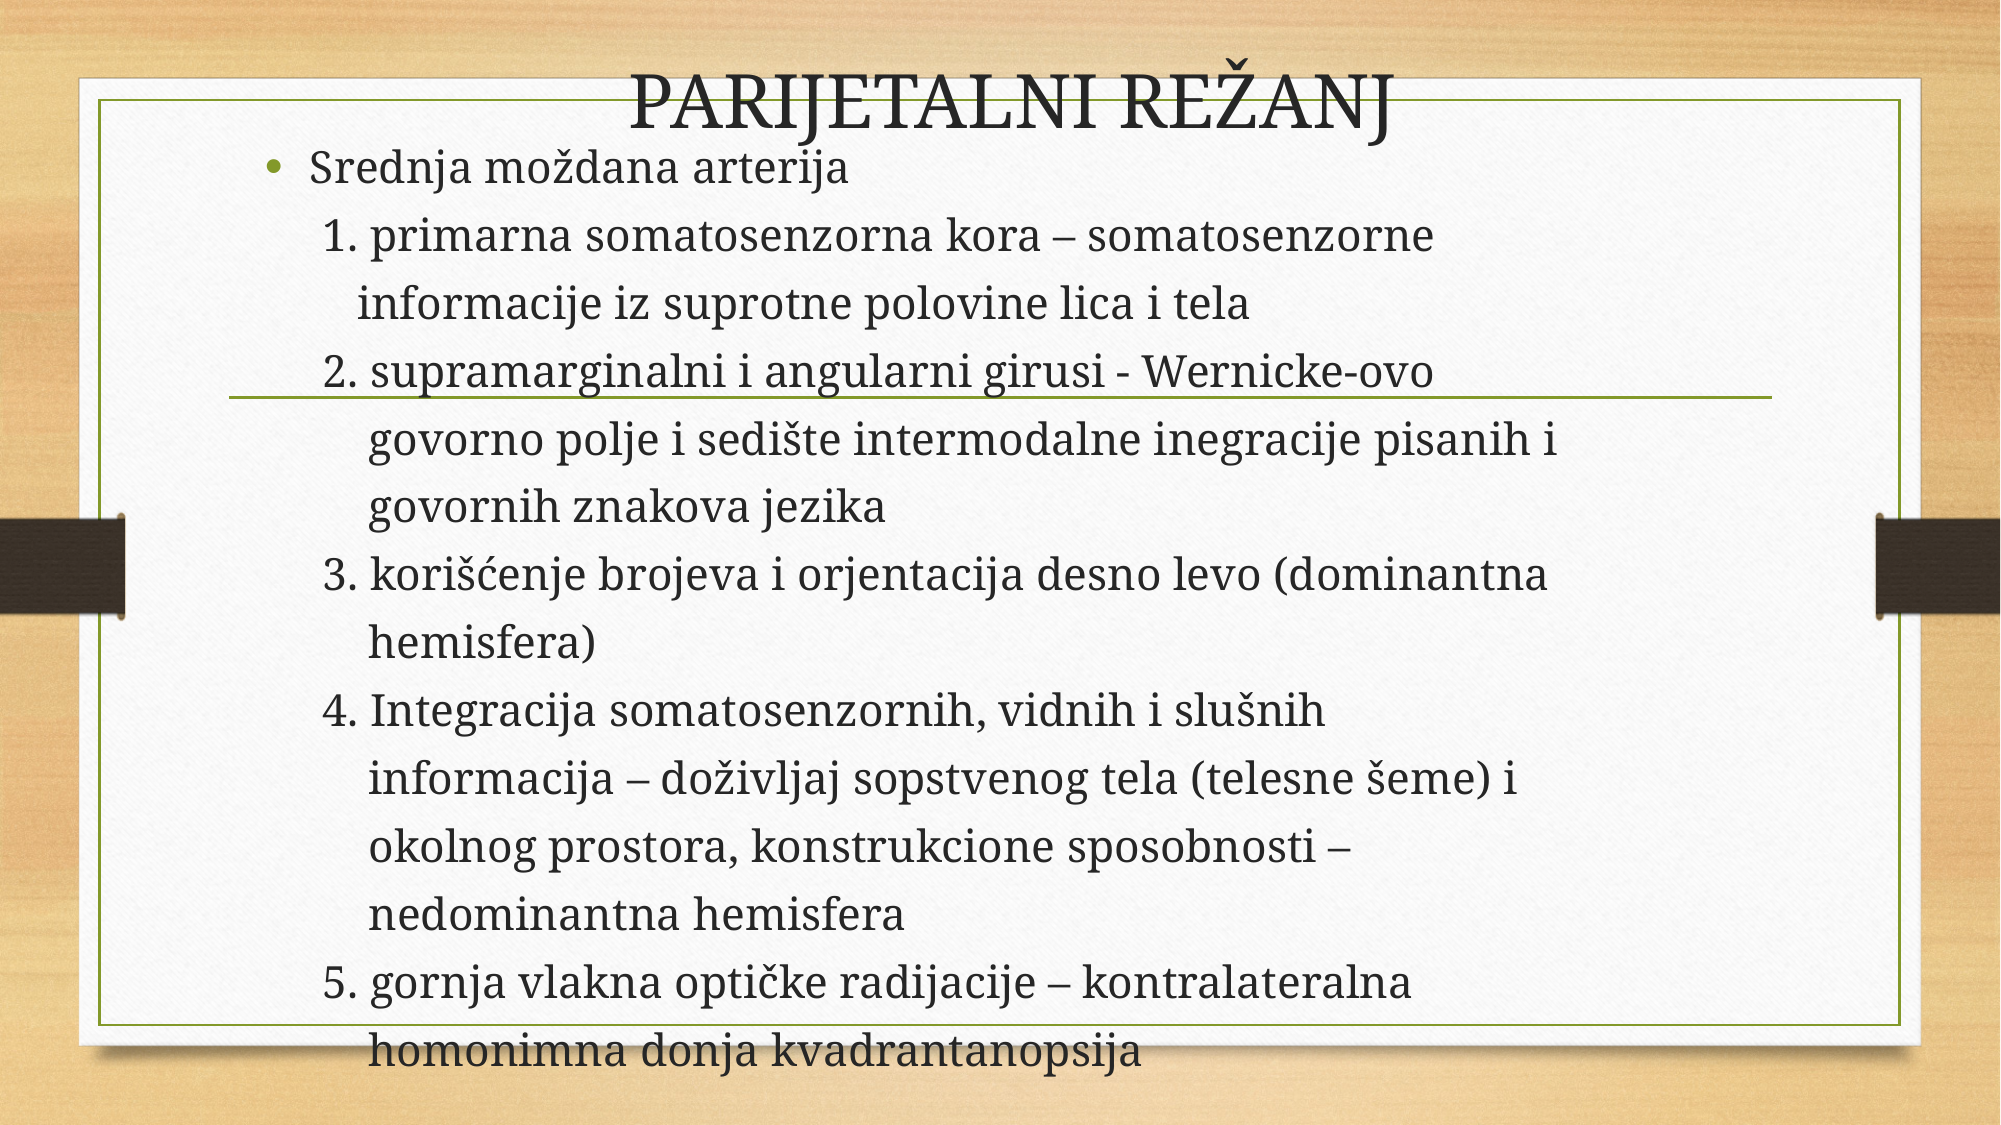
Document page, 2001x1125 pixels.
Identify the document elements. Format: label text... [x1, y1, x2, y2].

picture [0, 0, 2001, 1125]
title PARIJETALNI REŽANJ [324, 40, 1701, 137]
list Srednja moždana arterija 1. primarna somatosenzorna kora – somatosenzorne informacije iz suprotne polovine lica i tela 2. supramarginalni i angularni girusi - Wernicke-ovo govorno polje i sedište intermodalne inegracije pisanih i govornih znakova jezika 3. korišćenje brojeva i orjentacija desno levo (dominantna hemisfera) 4. Integracija somatosenzornih, vidnih i slušnih informacija – doživljaj sopstvenog tela (telesne šeme) i okolnog prostora, konstrukcione sposobnosti – nedominantna hemisfera 5. gornja vlakna optičke radijacije – kontralateralna homonimna donja kvadrantanopsija [249, 137, 1725, 1088]
